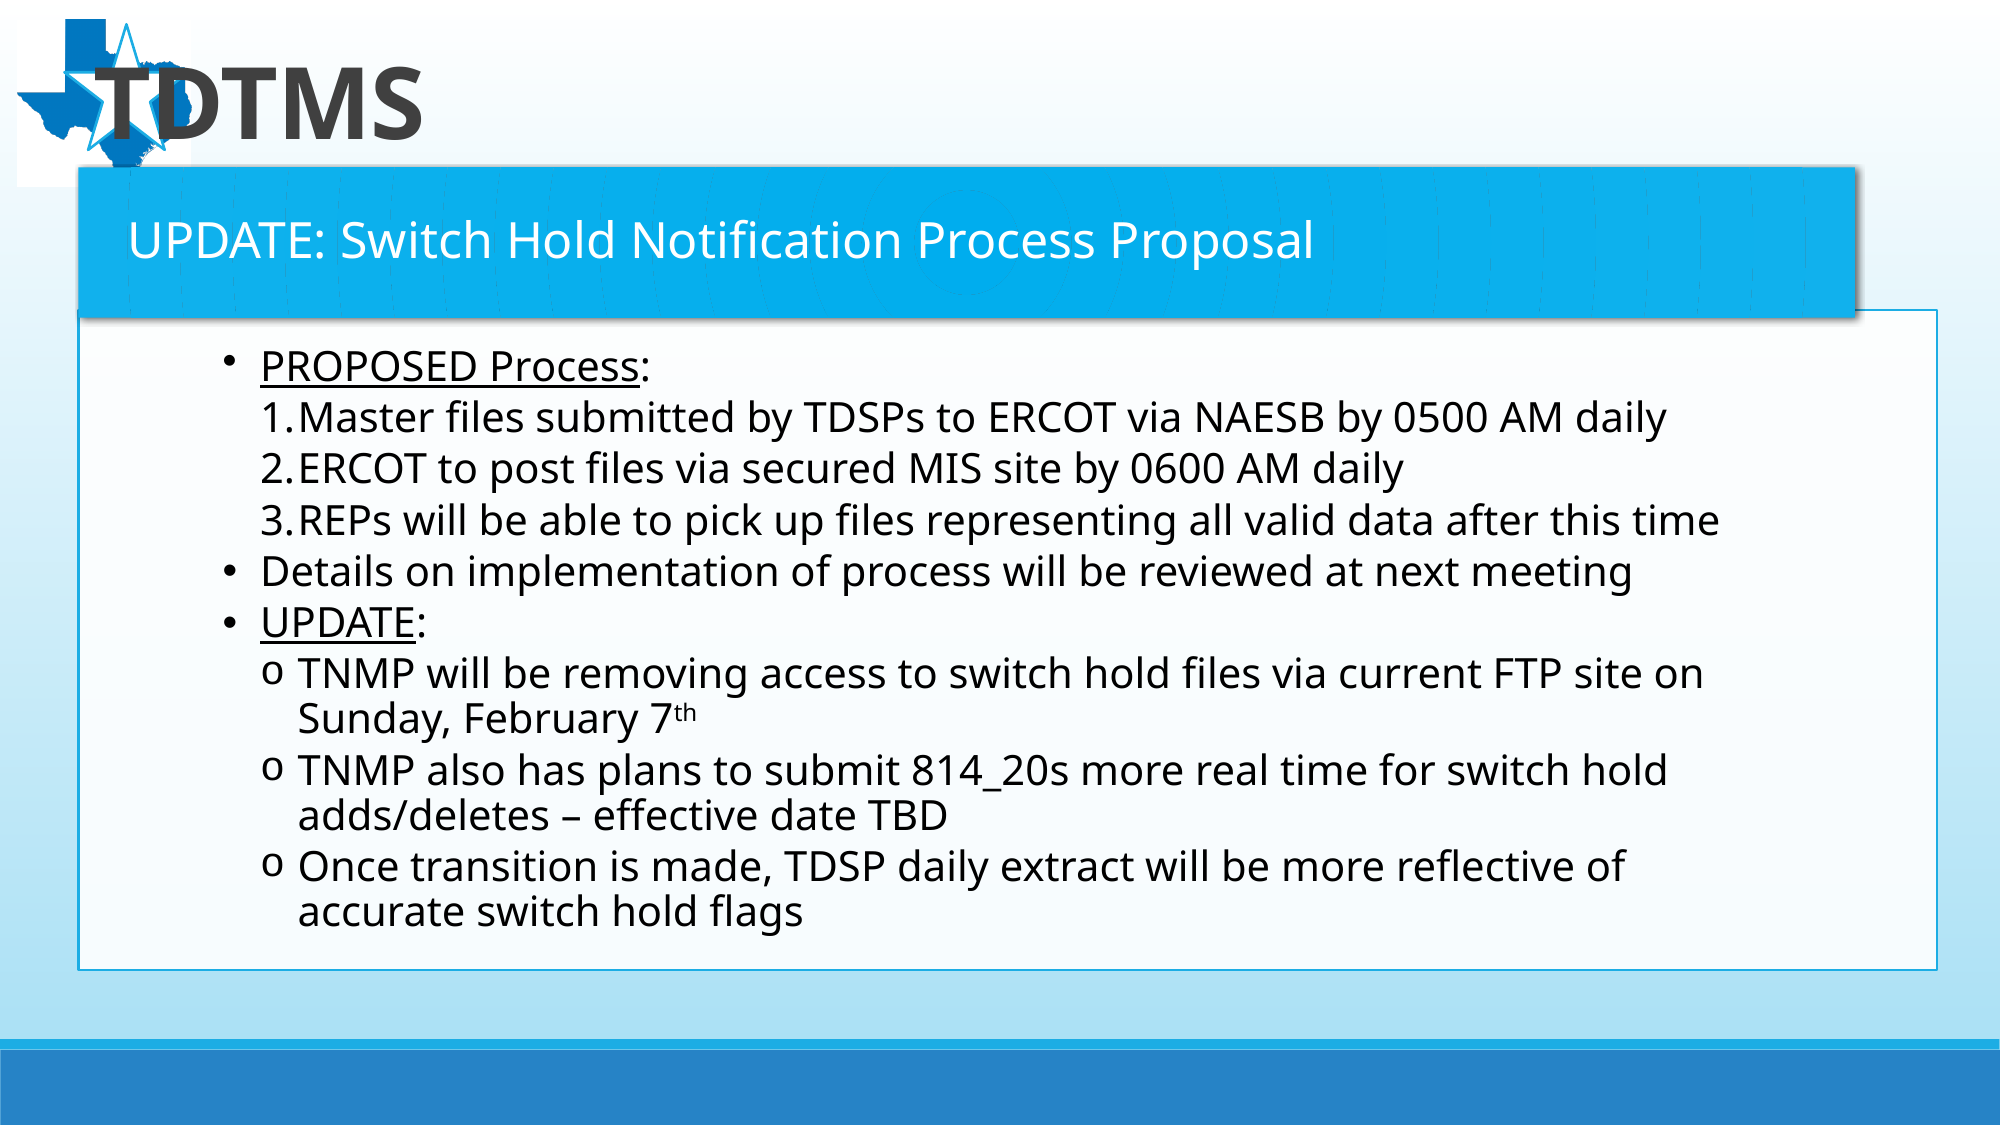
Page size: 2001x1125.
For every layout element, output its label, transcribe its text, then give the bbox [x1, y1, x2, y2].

title TDTMS [199, 24, 1802, 163]
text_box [77, 166, 1938, 971]
picture [16, 19, 192, 188]
